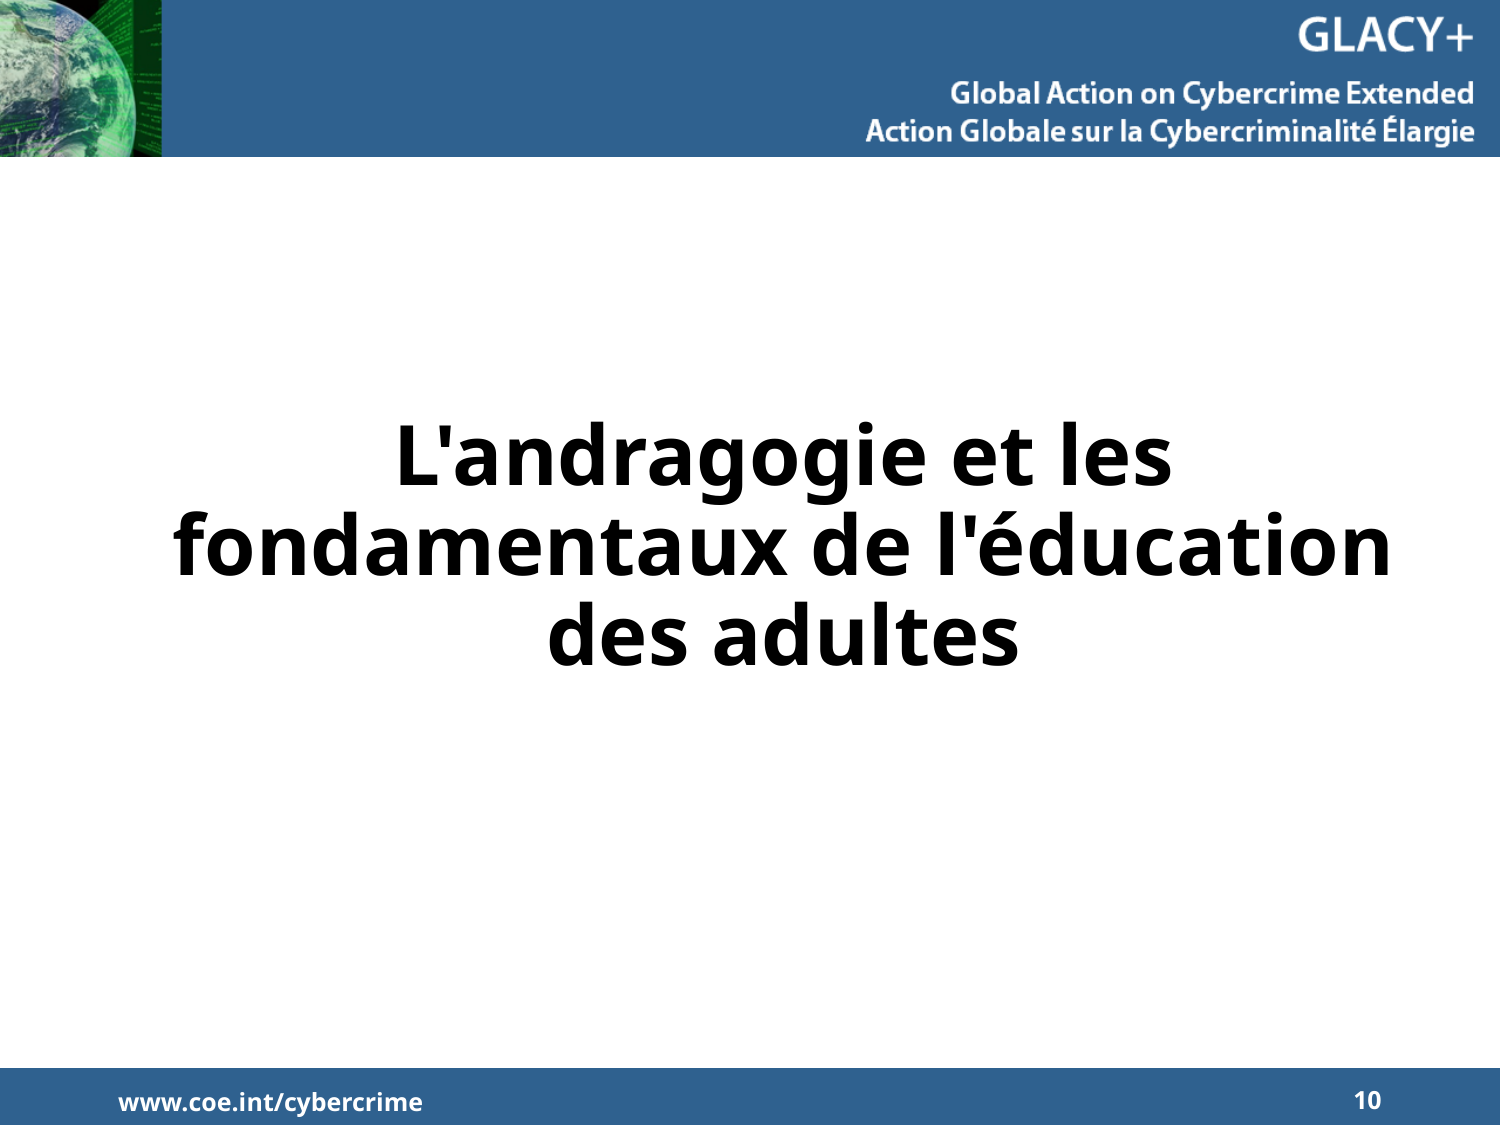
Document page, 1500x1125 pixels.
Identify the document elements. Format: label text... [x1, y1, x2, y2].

picture [0, 0, 1500, 157]
slide_number 10 [1059, 1071, 1397, 1125]
title L'andragogie et les fondamentaux de l'éducation des adultes [103, 379, 1465, 718]
slide_number www.coe.int/cybercrime [103, 1071, 491, 1125]
